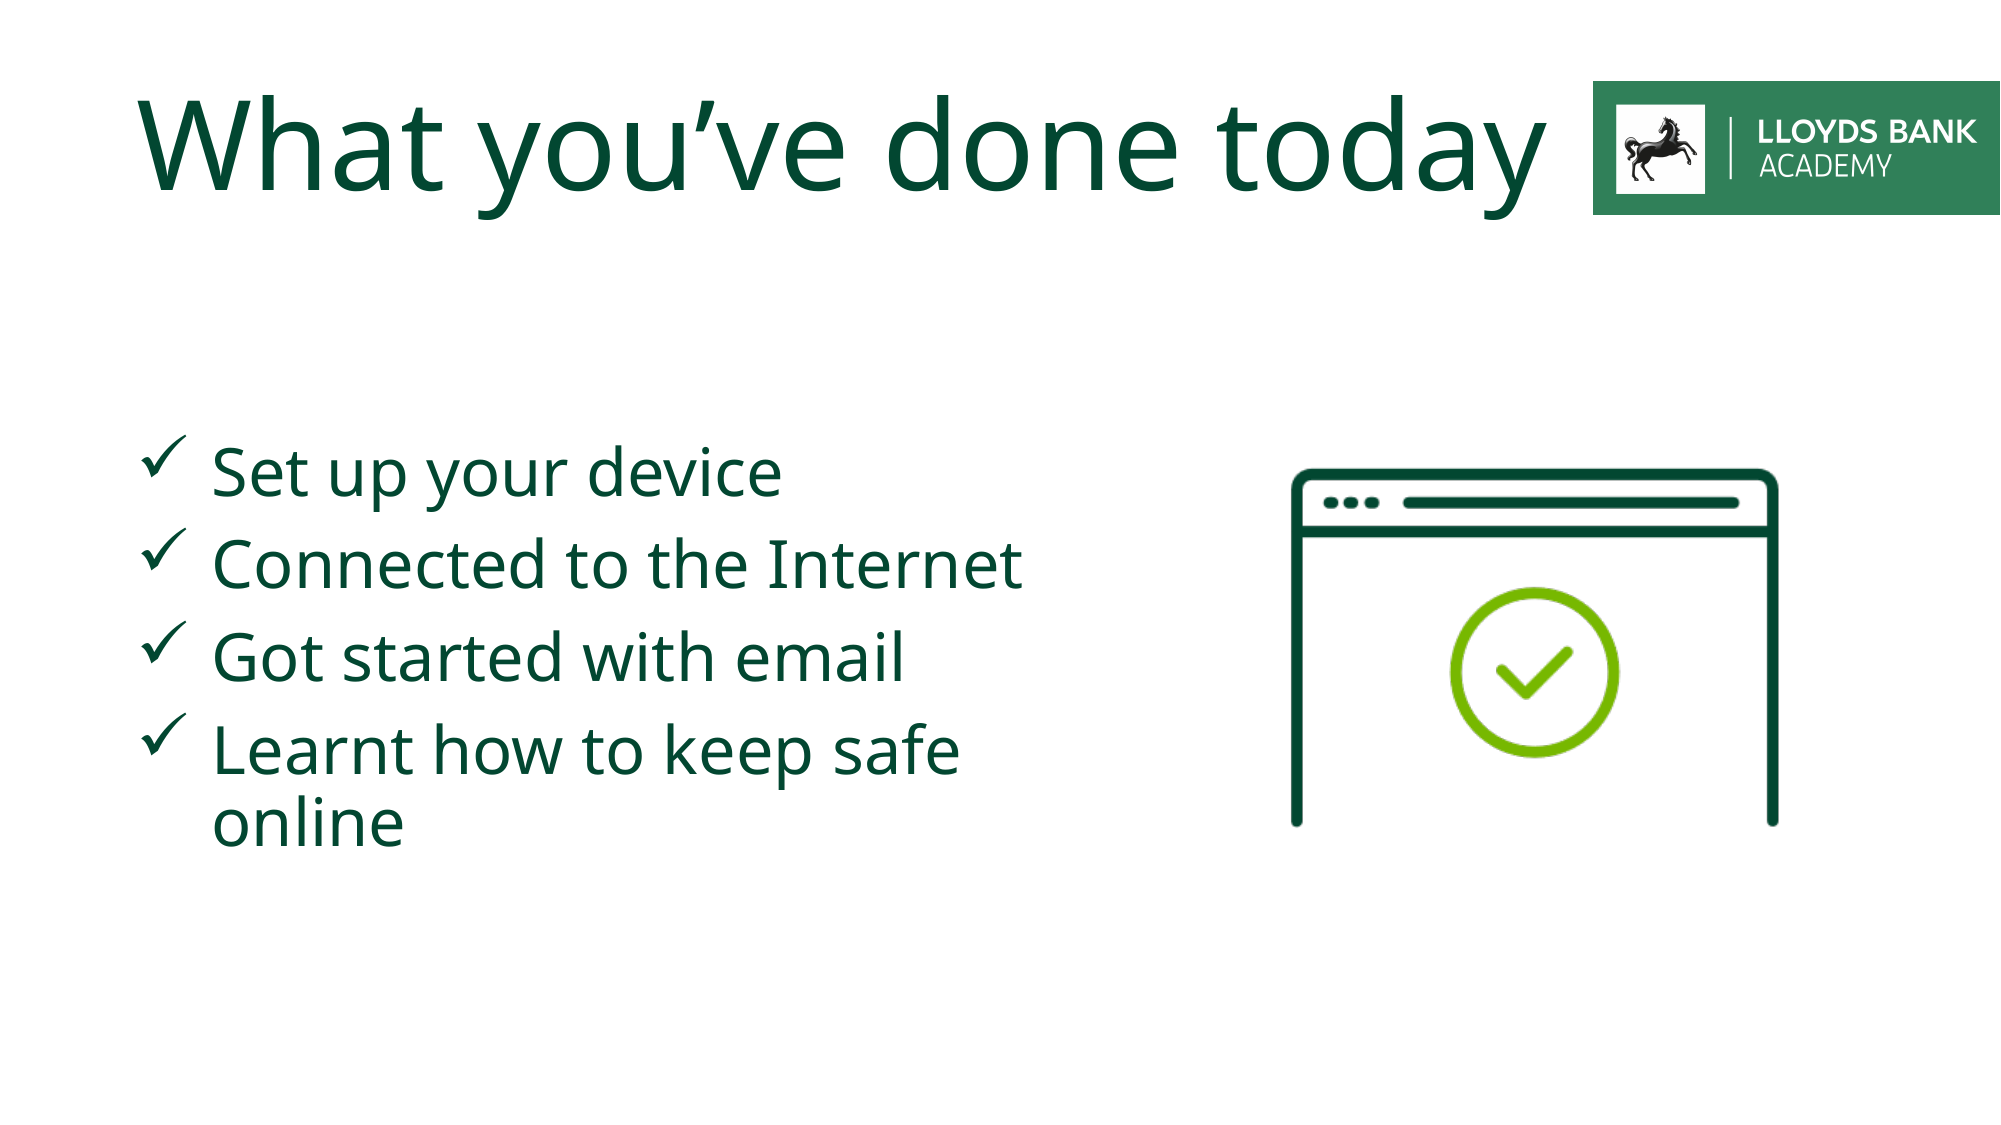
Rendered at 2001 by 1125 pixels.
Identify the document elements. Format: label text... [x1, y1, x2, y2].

picture [1593, 81, 2000, 215]
list Set up your device Connected to the Internet Got started with email Learnt how to keep safe online [121, 328, 1170, 972]
list What you’ve done today [121, 75, 1579, 221]
picture [1214, 328, 1856, 972]
